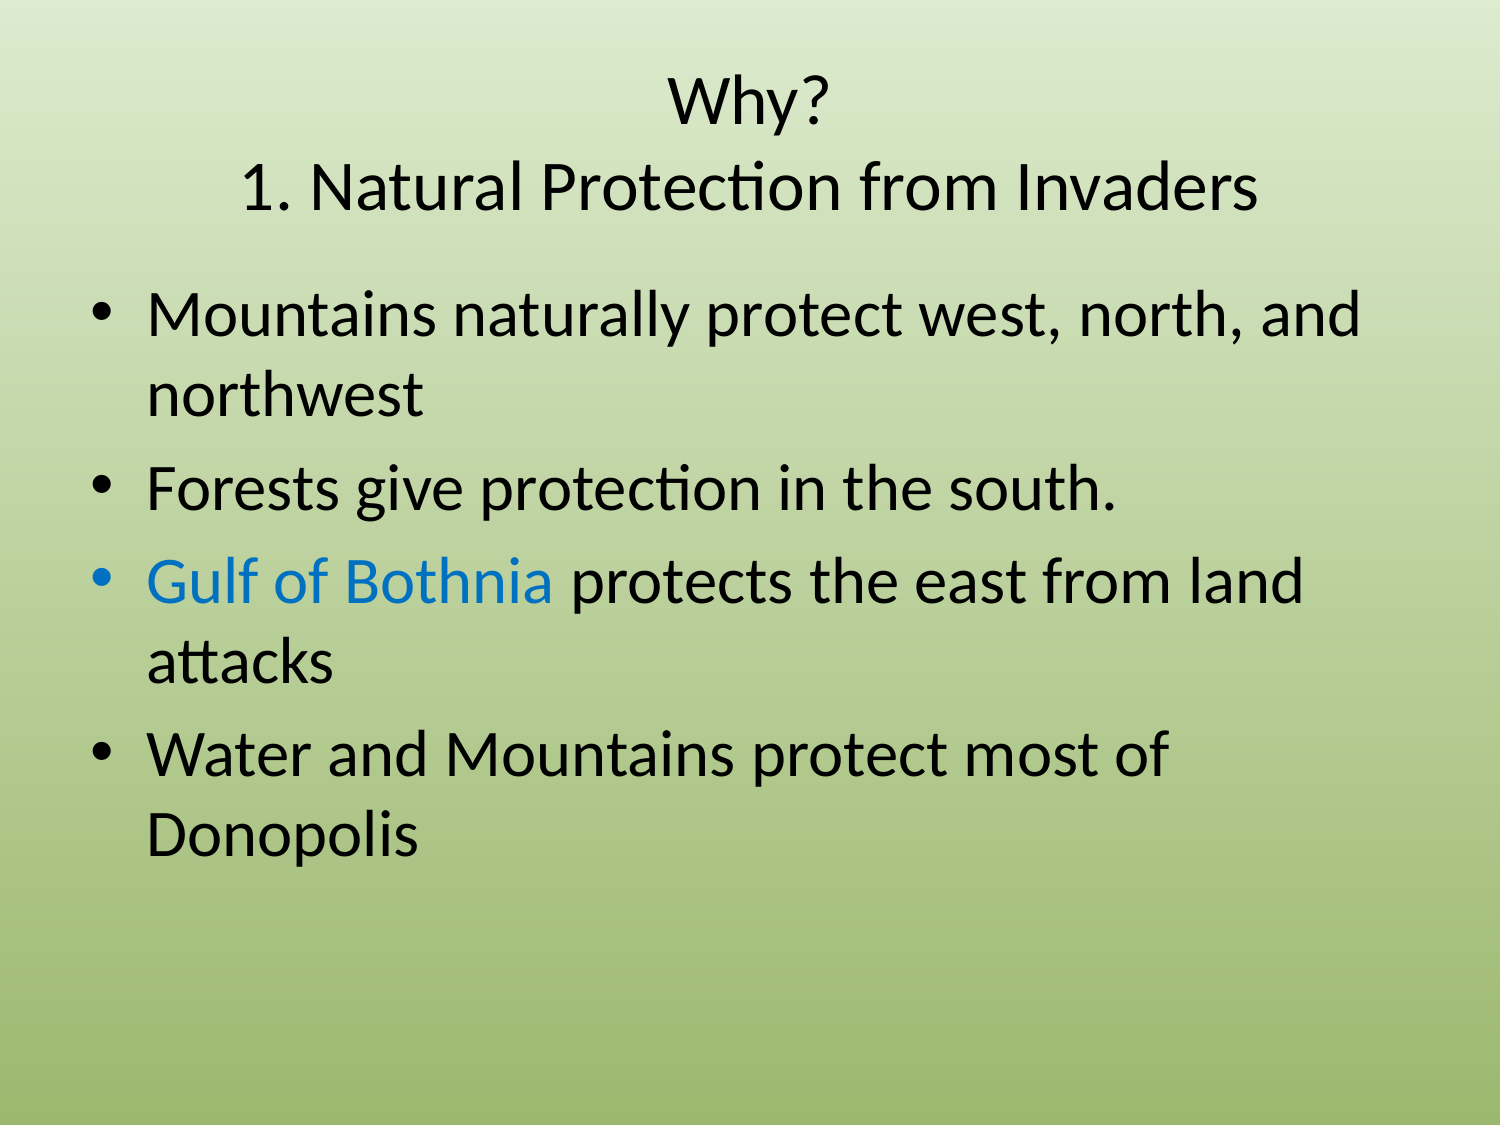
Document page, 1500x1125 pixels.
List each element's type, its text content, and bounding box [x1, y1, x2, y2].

list Mountains naturally protect west, north, and northwest Forests give protection in the south. Gulf of Bothnia protects the east from land attacks Water and Mountains protect most of Donopolis [75, 262, 1425, 1005]
title Why? 1. Natural Protection from Invaders [75, 45, 1425, 233]
